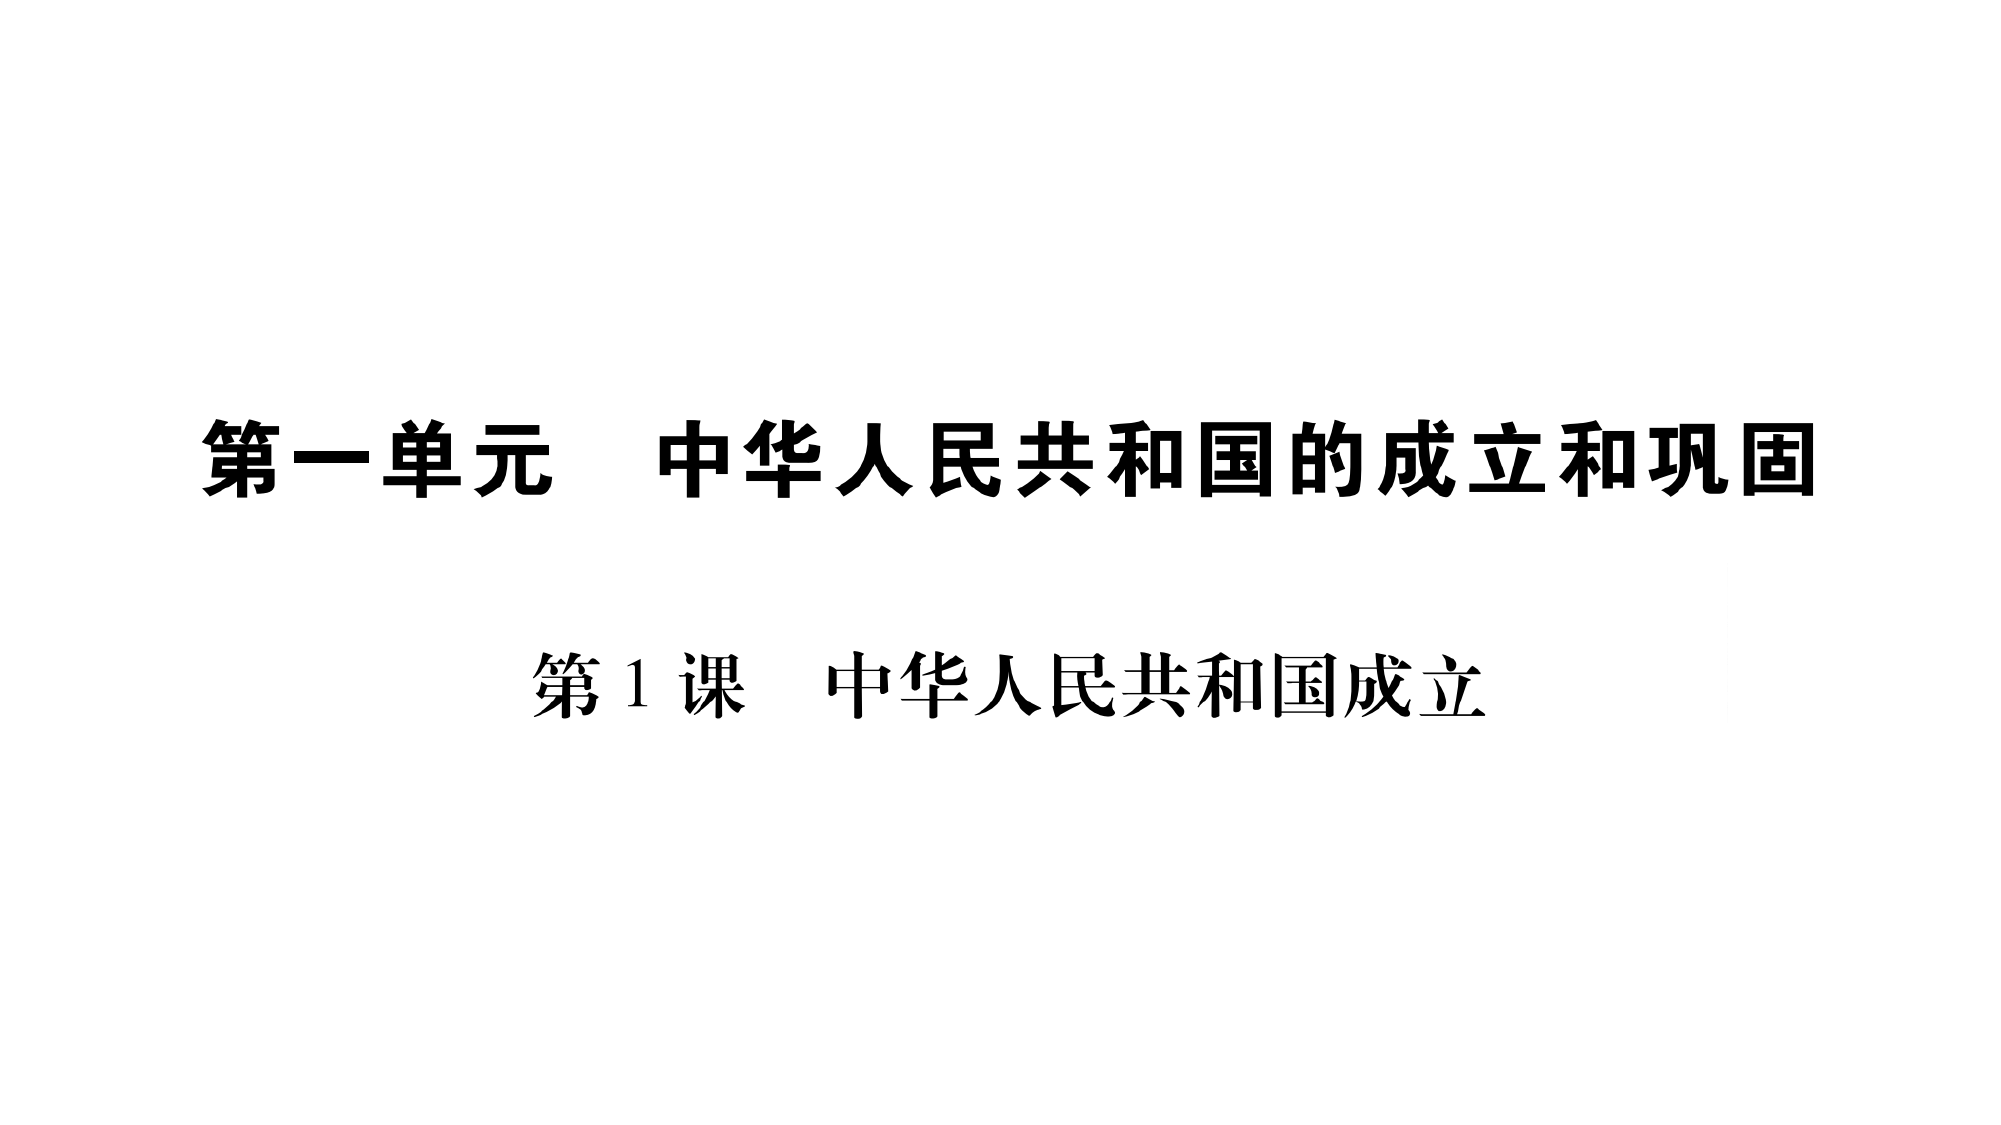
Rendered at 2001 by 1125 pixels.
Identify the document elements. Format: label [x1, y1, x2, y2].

text_box [182, 402, 1832, 730]
